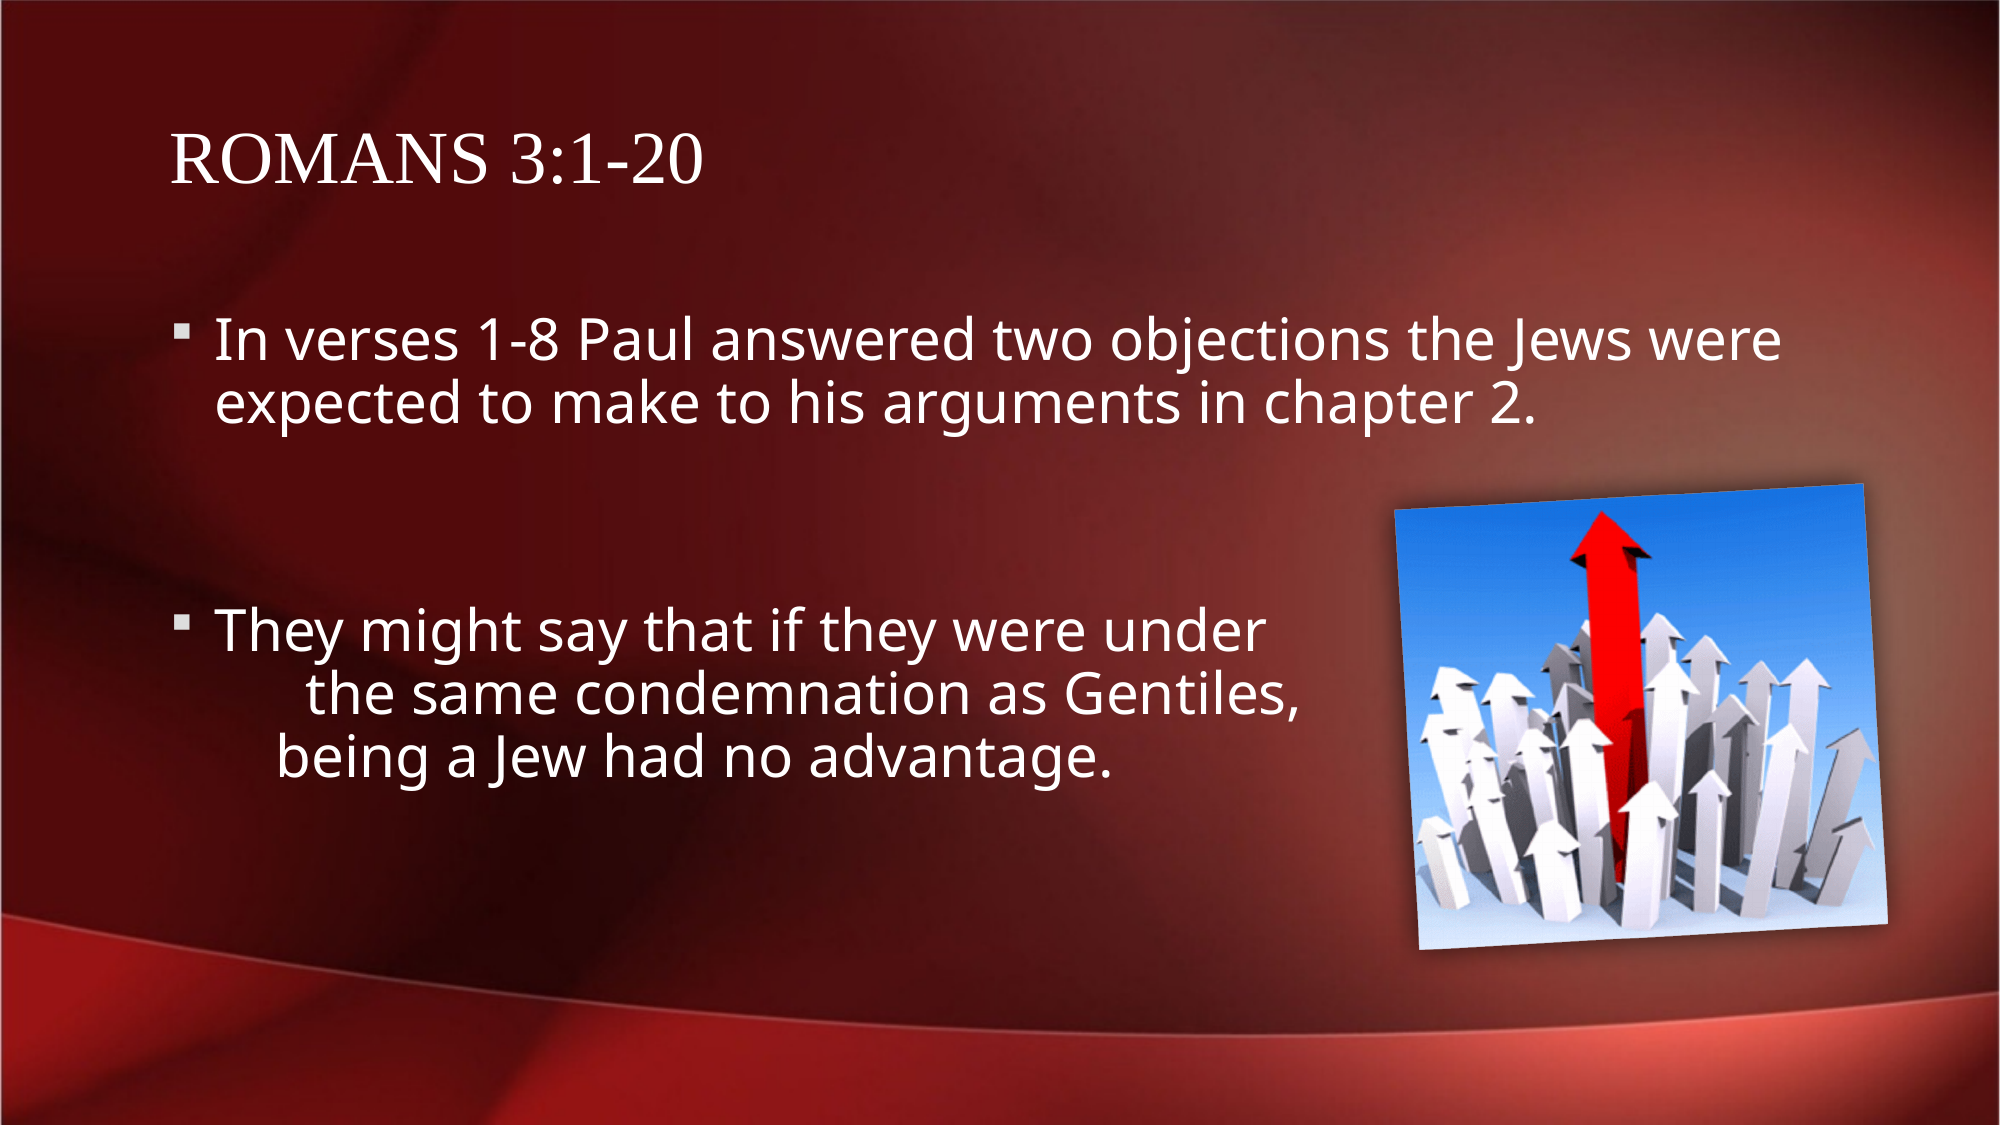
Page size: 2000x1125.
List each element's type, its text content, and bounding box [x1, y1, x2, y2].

title Romans 3:1-20 [149, 8, 1850, 209]
list In verses 1-8 Paul answered two objections the Jews were expected to make to his arguments in chapter 2. They might say that if they were under the same condemnation as Gentiles, being a Jew had no advantage. [149, 216, 1850, 950]
picture [0, 0, 2000, 1125]
